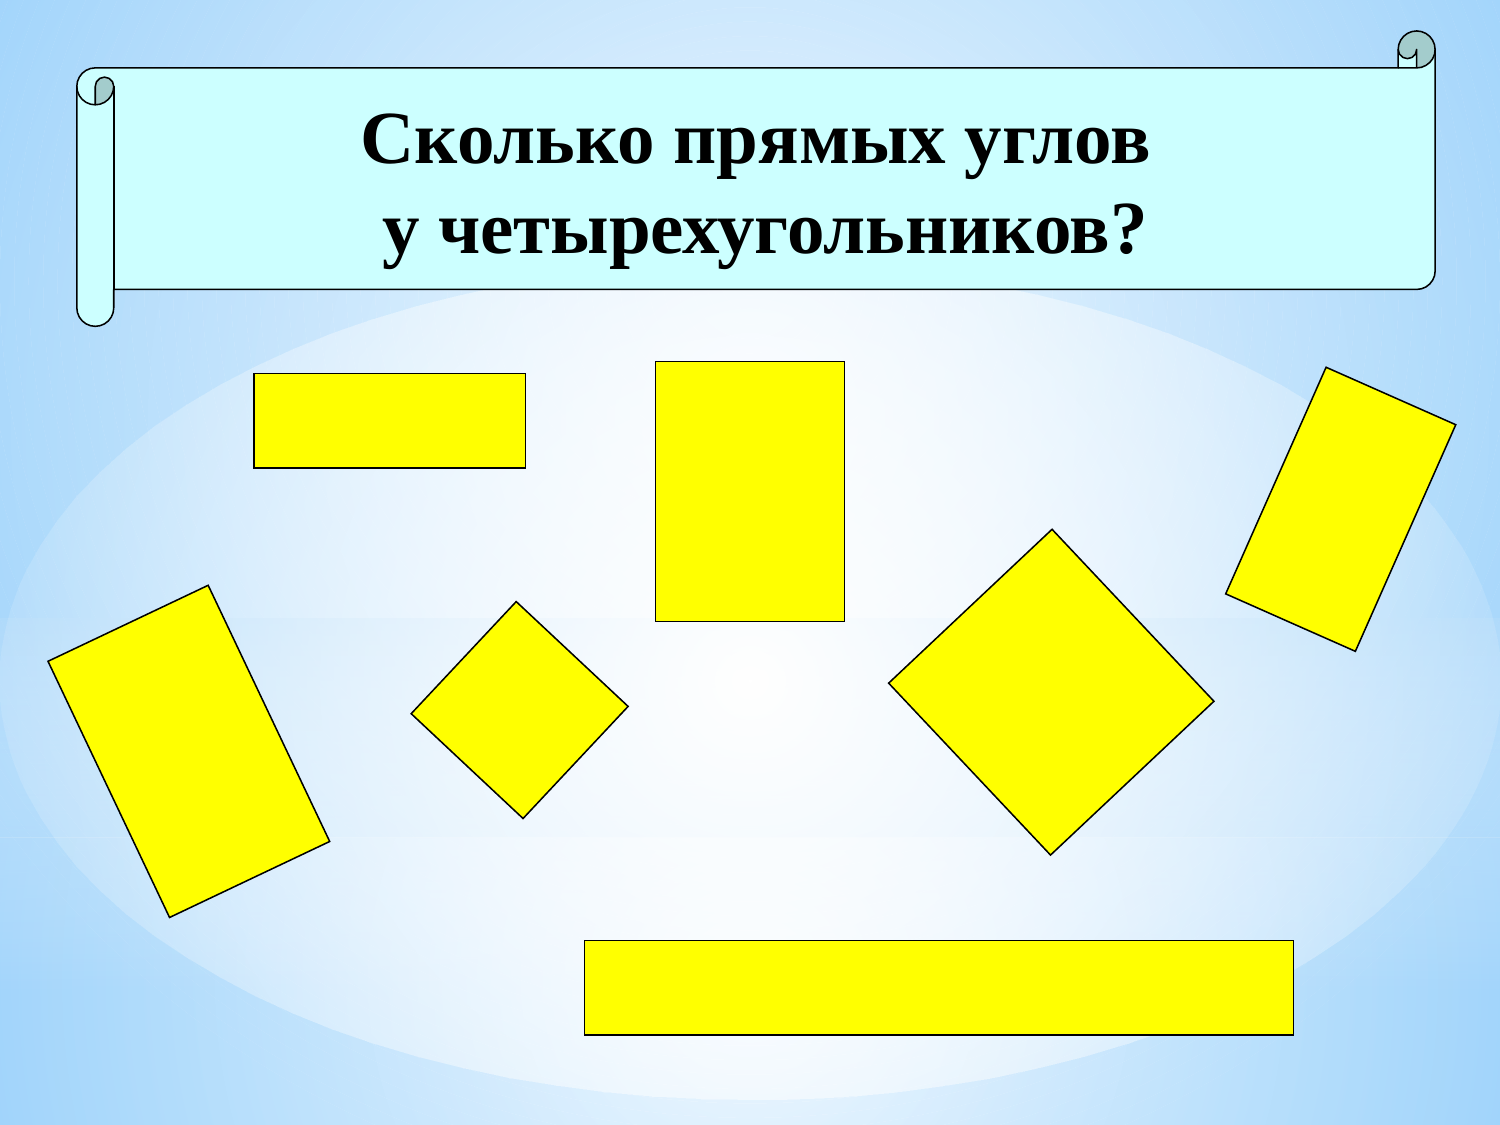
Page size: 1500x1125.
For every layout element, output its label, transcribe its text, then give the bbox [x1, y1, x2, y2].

text_box Сколько прямых углов у четырехугольников? [76, 30, 1436, 327]
text_box [411, 601, 629, 819]
text_box [888, 529, 1214, 856]
text_box [655, 361, 845, 622]
text_box [1225, 367, 1456, 652]
text_box [48, 585, 330, 918]
text_box [584, 940, 1294, 1036]
text_box [253, 373, 526, 468]
